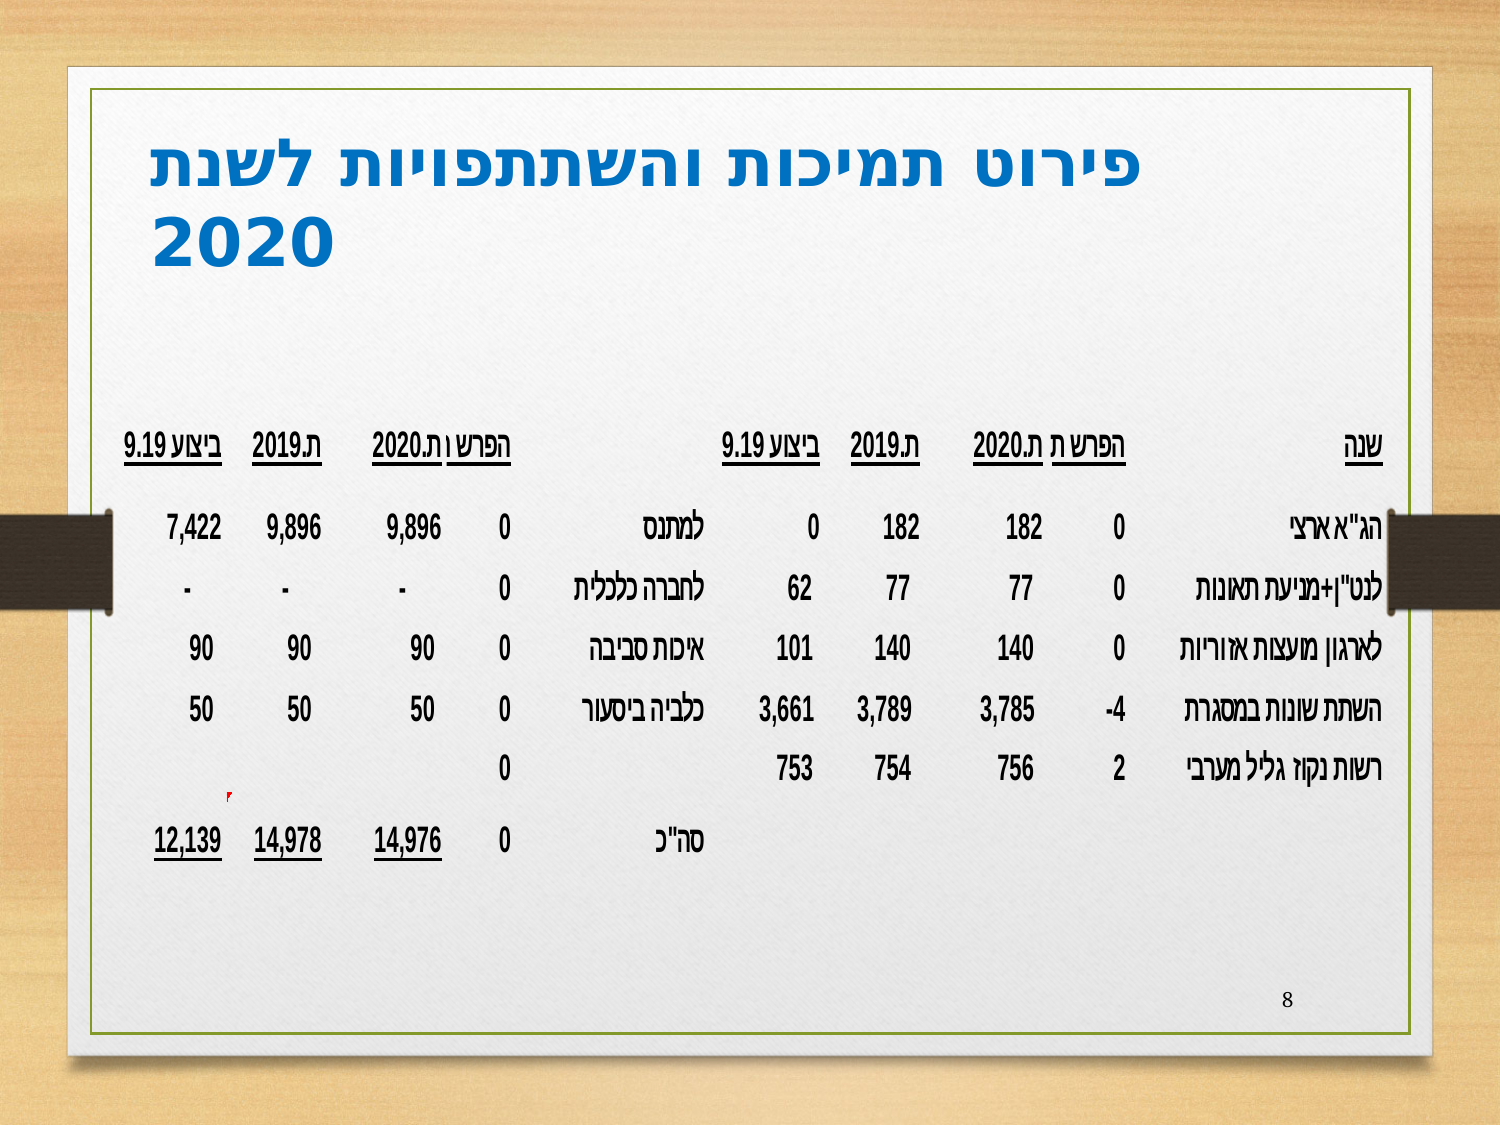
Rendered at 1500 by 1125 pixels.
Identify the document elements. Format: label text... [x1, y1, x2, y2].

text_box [110, 420, 1389, 865]
slide_number 8 [1243, 977, 1309, 1024]
picture [0, 0, 1500, 1125]
text_box פירוט תמיכות והשתתפויות לשנת 2020 [135, 112, 1329, 358]
